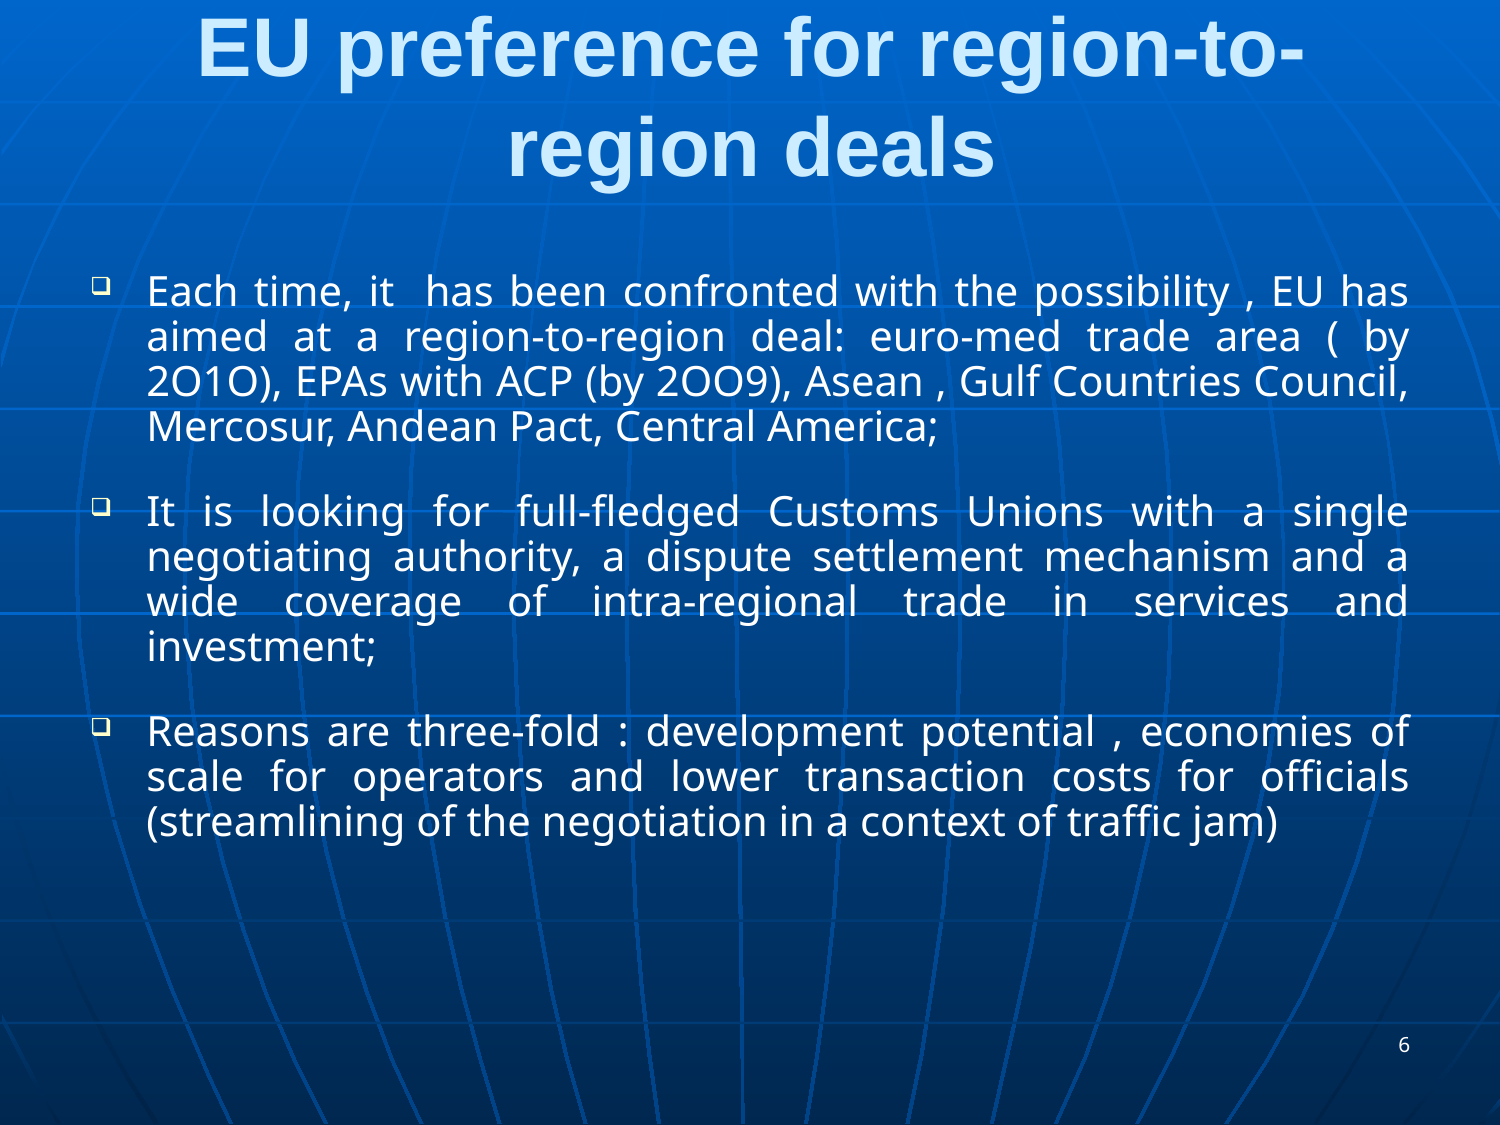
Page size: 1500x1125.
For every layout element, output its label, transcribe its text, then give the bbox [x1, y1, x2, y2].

list Each time, it has been confronted with the possibility , EU has aimed at a region-to-region deal: euro-med trade area ( by 2O1O), EPAs with ACP (by 2OO9), Asean , Gulf Countries Council, Mercosur, Andean Pact, Central America; It is looking for full-fledged Customs Unions with a single negotiating authority, a dispute settlement mechanism and a wide coverage of intra-regional trade in services and investment; Reasons are three-fold : development potential , economies of scale for operators and lower transaction costs for officials (streamlining of the negotiation in a context of traffic jam) [74, 262, 1426, 1006]
title EU preference for region-to-region deals [76, 0, 1428, 188]
slide_number 6 [1074, 1023, 1426, 1100]
